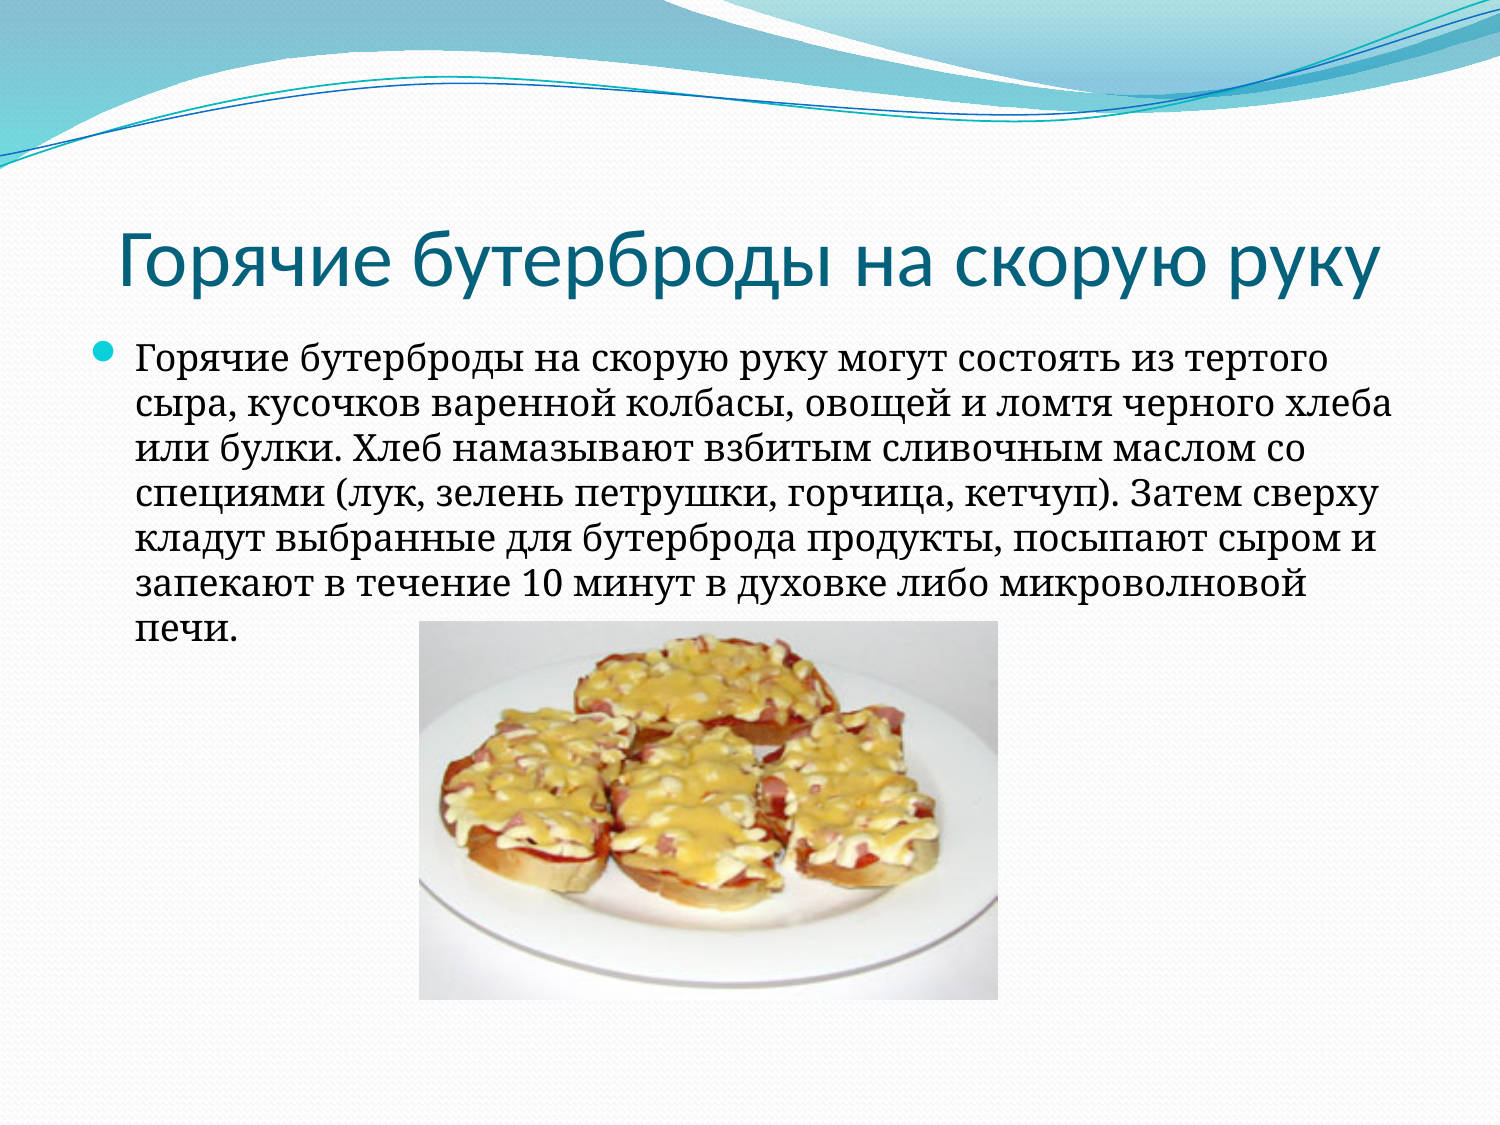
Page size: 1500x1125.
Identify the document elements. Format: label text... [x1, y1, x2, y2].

title Горячие бутерброды на скорую руку [75, 115, 1425, 303]
list Горячие бутерброды на скорую руку могут состоять из тертого сыра, кусочков варенной колбасы, овощей и ломтя черного хлеба или булки. Хлеб намазывают взбитым сливочным маслом со специями (лук, зелень петрушки, горчица, кетчуп). Затем сверху кладут выбранные для бутерброда продукты, посыпают сыром и запекают в течение 10 минут в духовке либо микроволновой печи. [75, 326, 1425, 1038]
picture [418, 621, 999, 1000]
